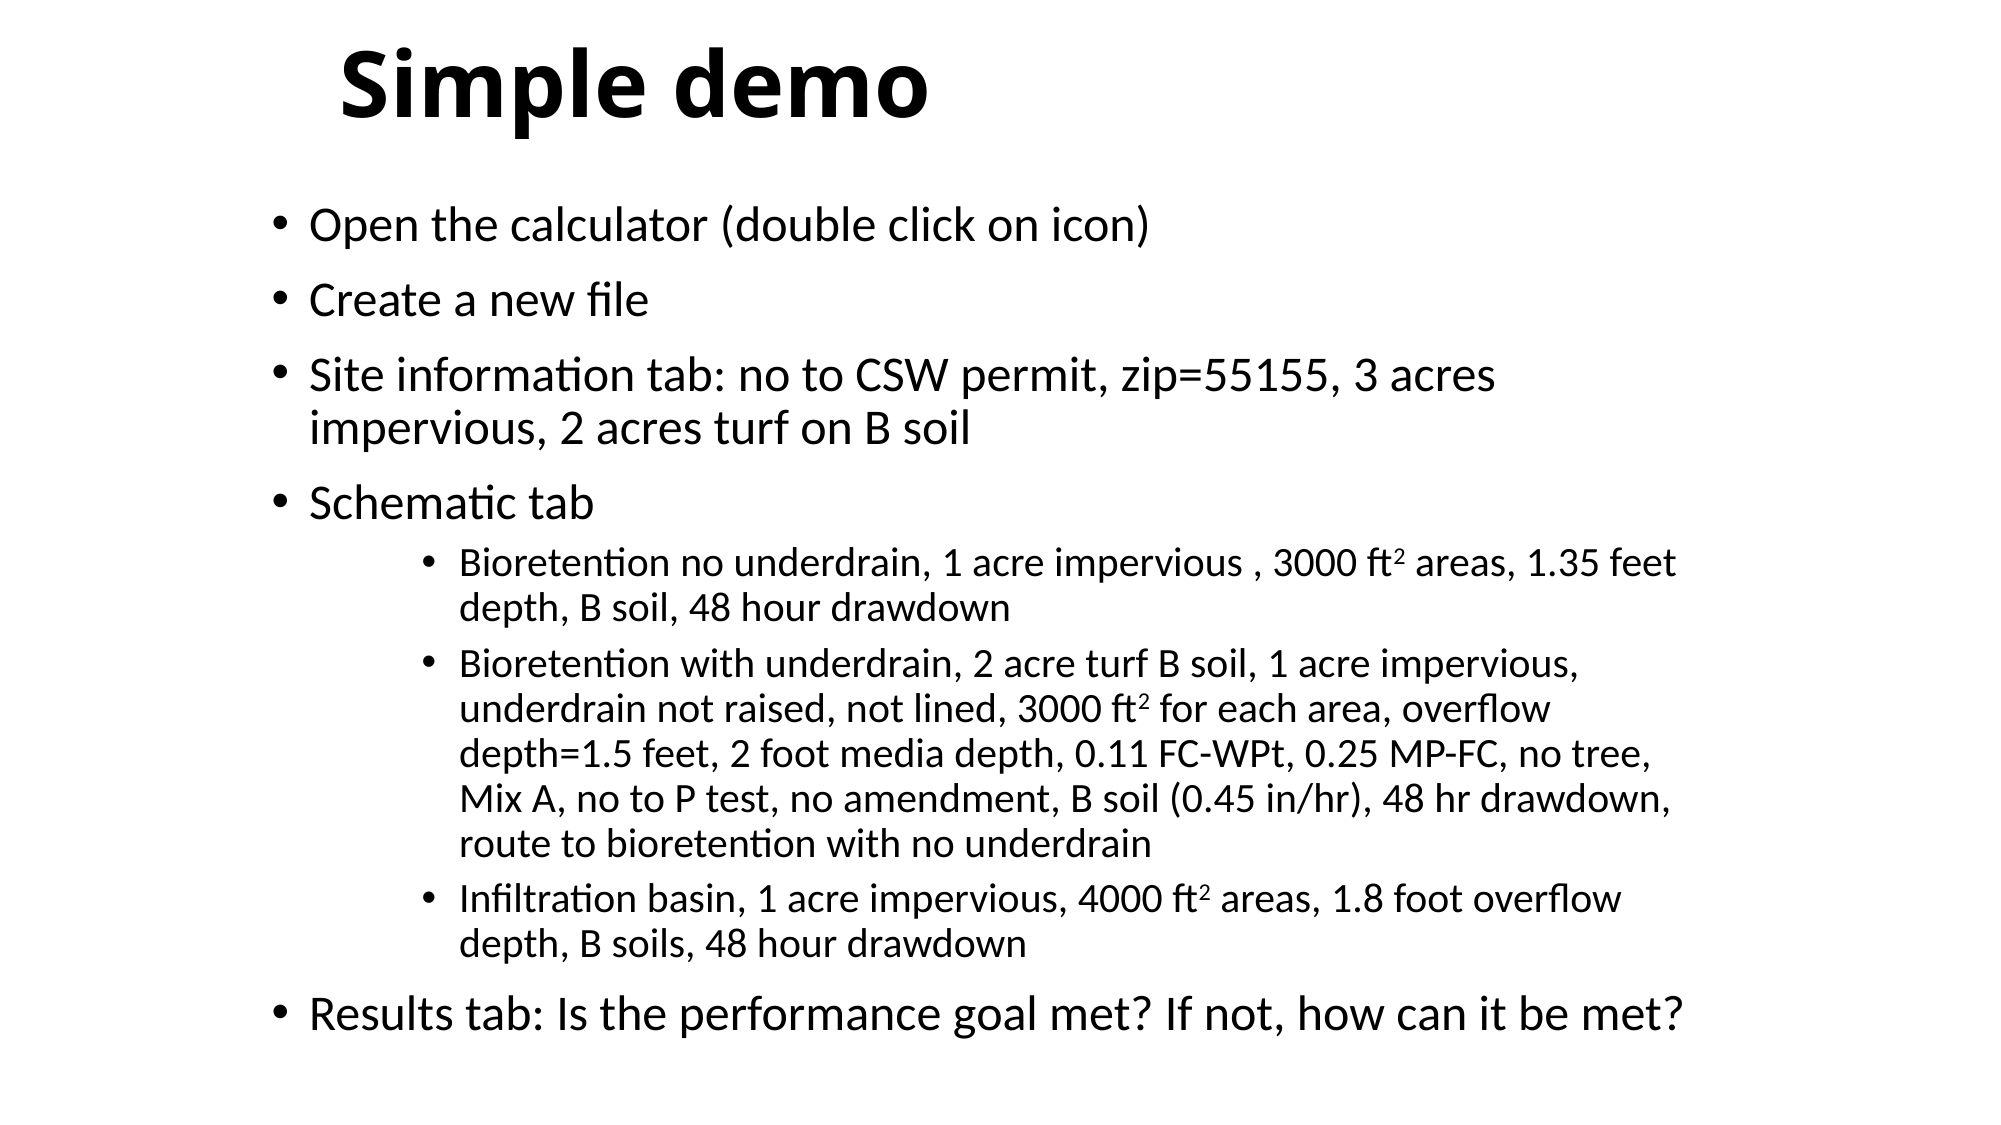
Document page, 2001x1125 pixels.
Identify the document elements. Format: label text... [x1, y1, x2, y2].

list Open the calculator (double click on icon) Create a new file Site information tab: no to CSW permit, zip=55155, 3 acres impervious, 2 acres turf on B soil Schematic tab Bioretention no underdrain, 1 acre impervious , 3000 ft2 areas, 1.35 feet depth, B soil, 48 hour drawdown Bioretention with underdrain, 2 acre turf B soil, 1 acre impervious, underdrain not raised, not lined, 3000 ft2 for each area, overflow depth=1.5 feet, 2 foot media depth, 0.11 FC-WPt, 0.25 MP-FC, no tree, Mix A, no to P test, no amendment, B soil (0.45 in/hr), 48 hr drawdown, route to bioretention with no underdrain Infiltration basin, 1 acre impervious, 4000 ft2 areas, 1.8 foot overflow depth, B soils, 48 hour drawdown Results tab: Is the performance goal met? If not, how can it be met? [256, 190, 1707, 1017]
title Simple demo [324, 12, 1675, 163]
